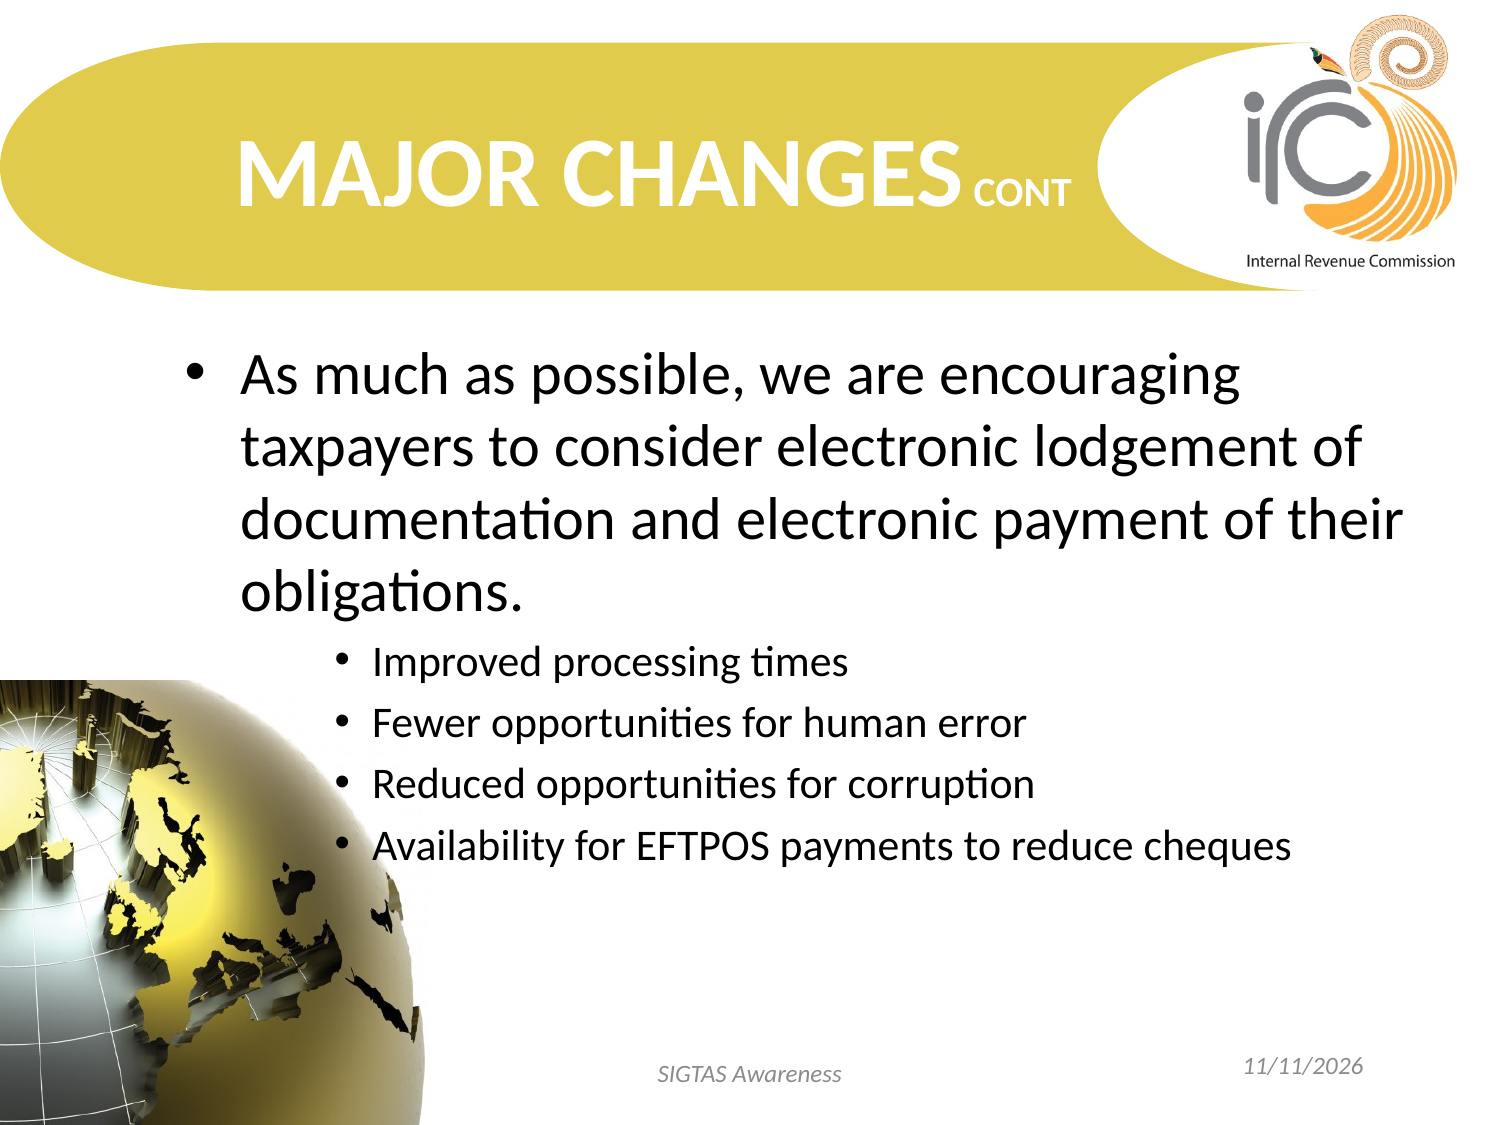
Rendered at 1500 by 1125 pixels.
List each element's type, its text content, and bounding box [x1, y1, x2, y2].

list As much as possible, we are encouraging taxpayers to consider electronic lodgement of documentation and electronic payment of their obligations. Improved processing times Fewer opportunities for human error Reduced opportunities for corruption Availability for EFTPOS payments to reduce cheques [169, 326, 1436, 953]
picture [1204, 0, 1500, 283]
picture [0, 680, 431, 1125]
footer SIGTAS Awareness [512, 1042, 988, 1103]
text_box MAJOR CHANGES CONT [0, 40, 1319, 293]
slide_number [1128, 1035, 1478, 1095]
